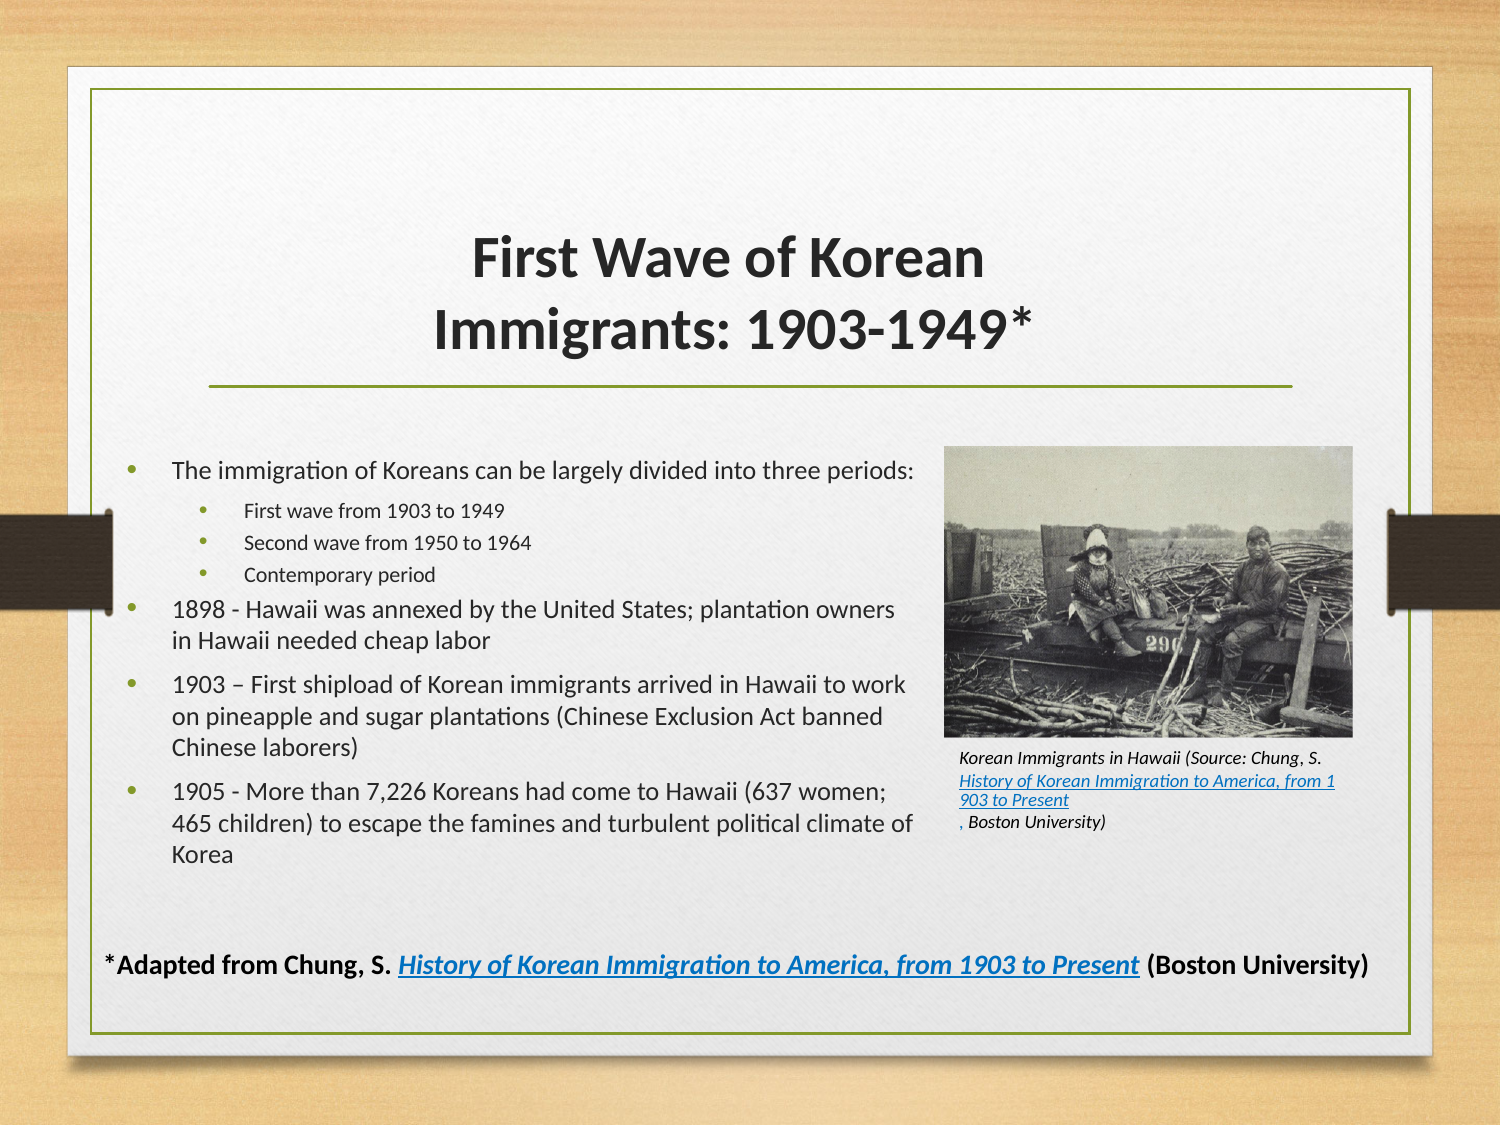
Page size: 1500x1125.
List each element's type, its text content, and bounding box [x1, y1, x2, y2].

title First Wave of Korean Immigrants: 1903-1949* [89, 209, 1384, 370]
list The immigration of Koreans can be largely divided into three periods: First wave from 1903 to 1949 Second wave from 1950 to 1964 Contemporary period 1898 - Hawaii was annexed by the United States; plantation owners in Hawaii needed cheap labor 1903 – First shipload of Korean immigrants arrived in Hawaii to work on pineapple and sugar plantations (Chinese Exclusion Act banned Chinese laborers) 1905 - More than 7,226 Koreans had come to Hawaii (637 women; 465 children) to escape the famines and turbulent political climate of Korea [111, 445, 935, 894]
text_box *Adapted from Chung, S. History of Korean Immigration to America, from 1903 to Present (Boston University) [61, 938, 1412, 988]
picture [0, 0, 1500, 1125]
text_box Korean Immigrants in Hawaii (Source: Chung, S. History of Korean Immigration to America, from 1903 to Present, Boston University) [944, 739, 1353, 821]
